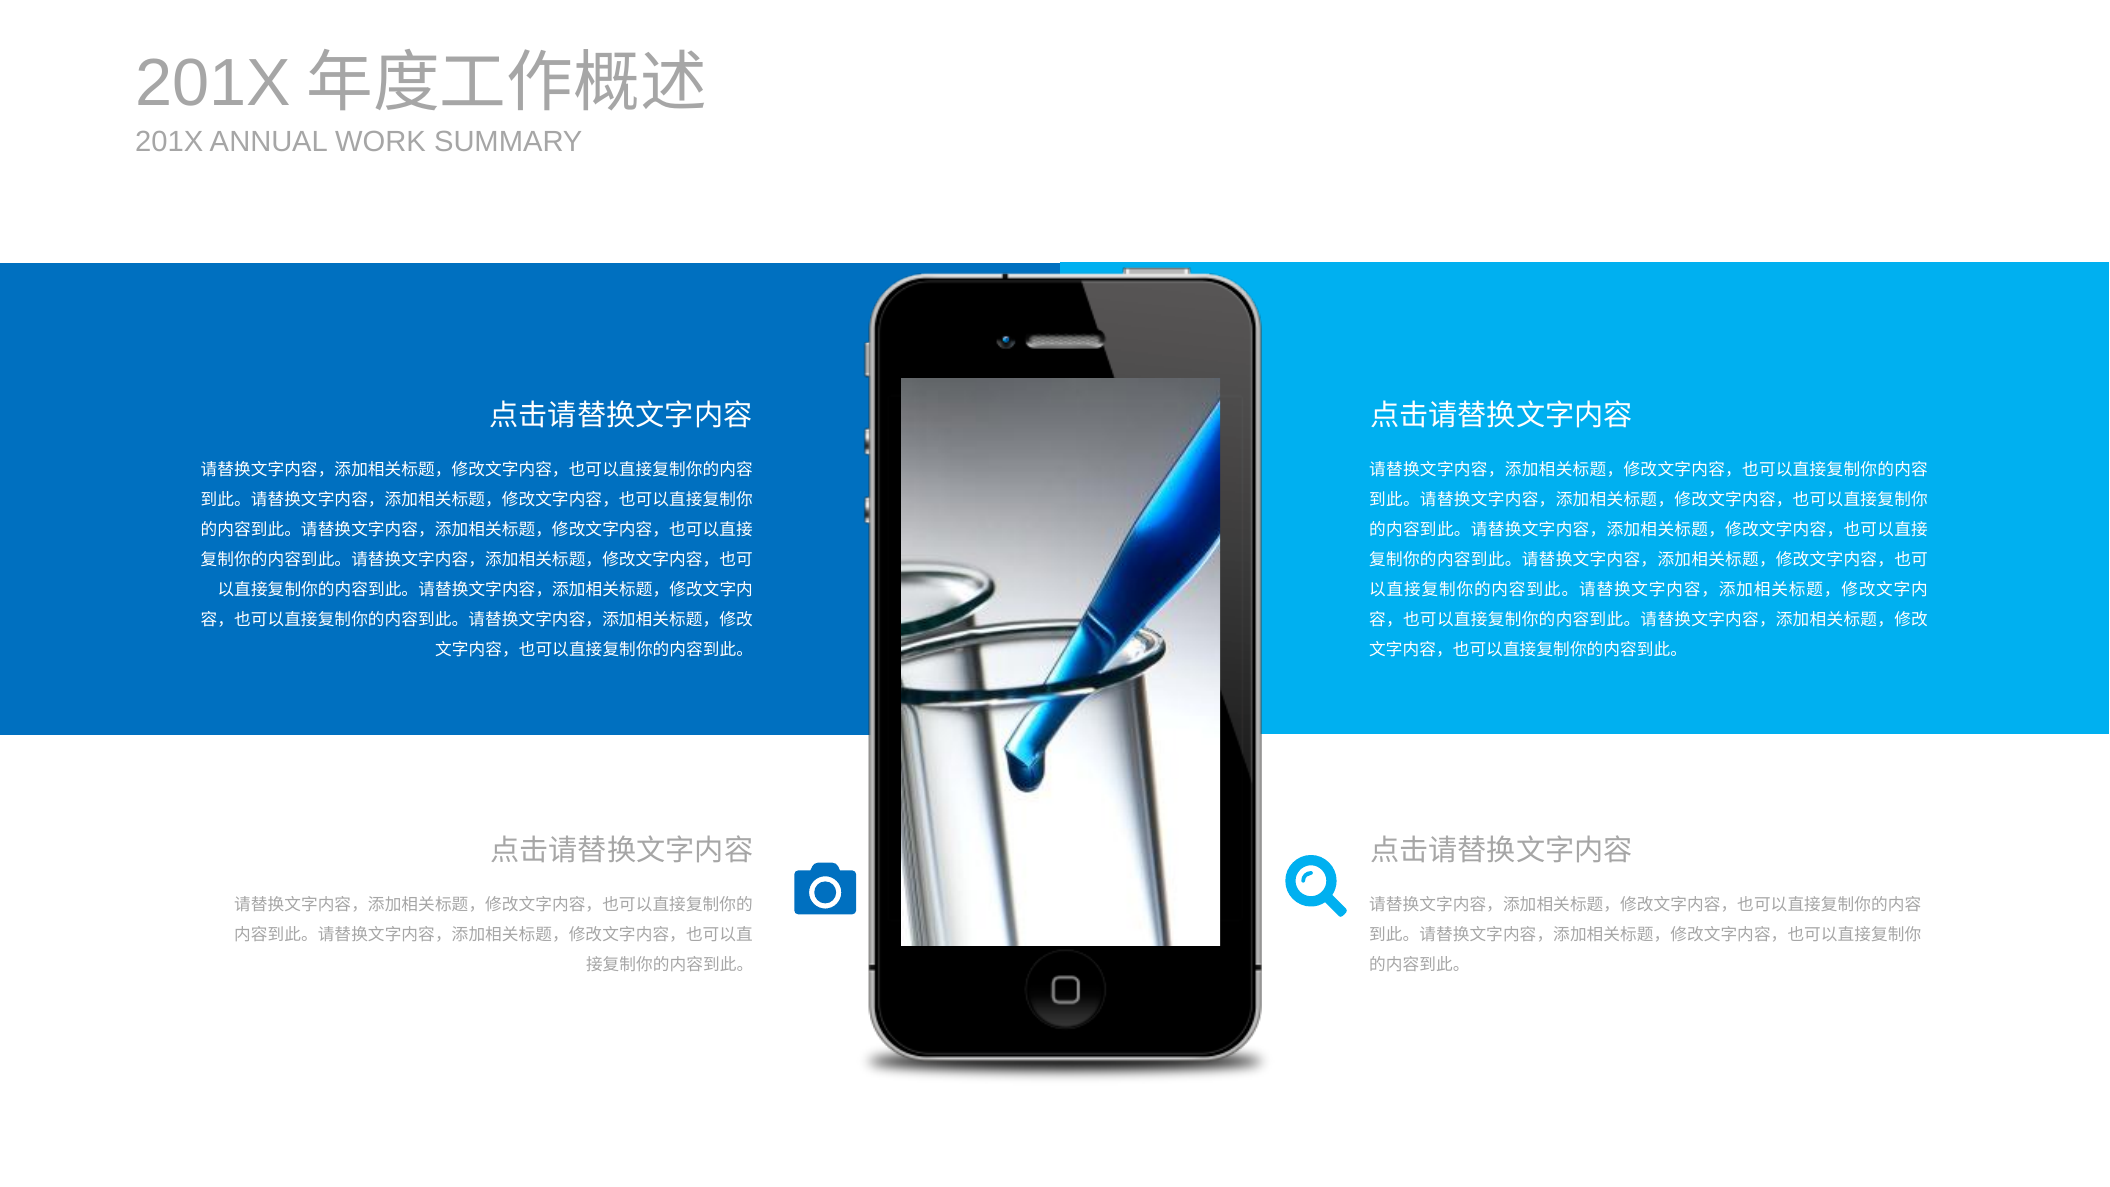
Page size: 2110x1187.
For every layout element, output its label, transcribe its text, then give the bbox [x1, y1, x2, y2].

text_box [900, 377, 1221, 946]
text_box [794, 862, 857, 915]
text_box 请替换文字内容，添加相关标题，修改文字内容，也可以直接复制你的内容到此。请替换文字内容，添加相关标题，修改文字内容，也可以直接复制你的内容到此。 [219, 884, 754, 975]
text_box 点击请替换文字内容 [1370, 396, 1634, 432]
text_box 201X年度工作概述 [135, 38, 783, 119]
text_box [849, 201, 1282, 1116]
text_box [1282, 262, 2110, 734]
text_box 201X ANNUAL WORK SUMMARY [135, 122, 596, 158]
text_box 请替换文字内容，添加相关标题，修改文字内容，也可以直接复制你的内容到此。请替换文字内容，添加相关标题，修改文字内容，也可以直接复制你的内容到此。 [1369, 884, 1929, 975]
text_box 请替换文字内容，添加相关标题，修改文字内容，也可以直接复制你的内容到此。请替换文字内容，添加相关标题，修改文字内容，也可以直接复制你的内容到此。请替换文字内容，添加相关标题，修改文字内容，也可以直接复制你的内容到此。请替换文字内容，添加相关标题，修改文字内容，也可以直接复制你的内容到此。请替换文字内容，添加相关标题，修改文字内容，也可以直接复制你的内容到此。请替换文字内容，添加相关标题，修改文字内容，也可以直接复制你的内容到此。 [1369, 449, 1929, 659]
text_box [1285, 855, 1347, 917]
text_box [0, 263, 849, 735]
text_box 请替换文字内容，添加相关标题，修改文字内容，也可以直接复制你的内容到此。请替换文字内容，添加相关标题，修改文字内容，也可以直接复制你的内容到此。请替换文字内容，添加相关标题，修改文字内容，也可以直接复制你的内容到此。请替换文字内容，添加相关标题，修改文字内容，也可以直接复制你的内容到此。请替换文字内容，添加相关标题，修改文字内容，也可以直接复制你的内容到此。请替换文字内容，添加相关标题，修改文字内容，也可以直接复制你的内容到此。 [192, 449, 754, 659]
text_box 点击请替换文字内容 [1370, 831, 1634, 867]
text_box 点击请替换文字内容 [489, 396, 753, 432]
text_box 点击请替换文字内容 [465, 831, 754, 867]
